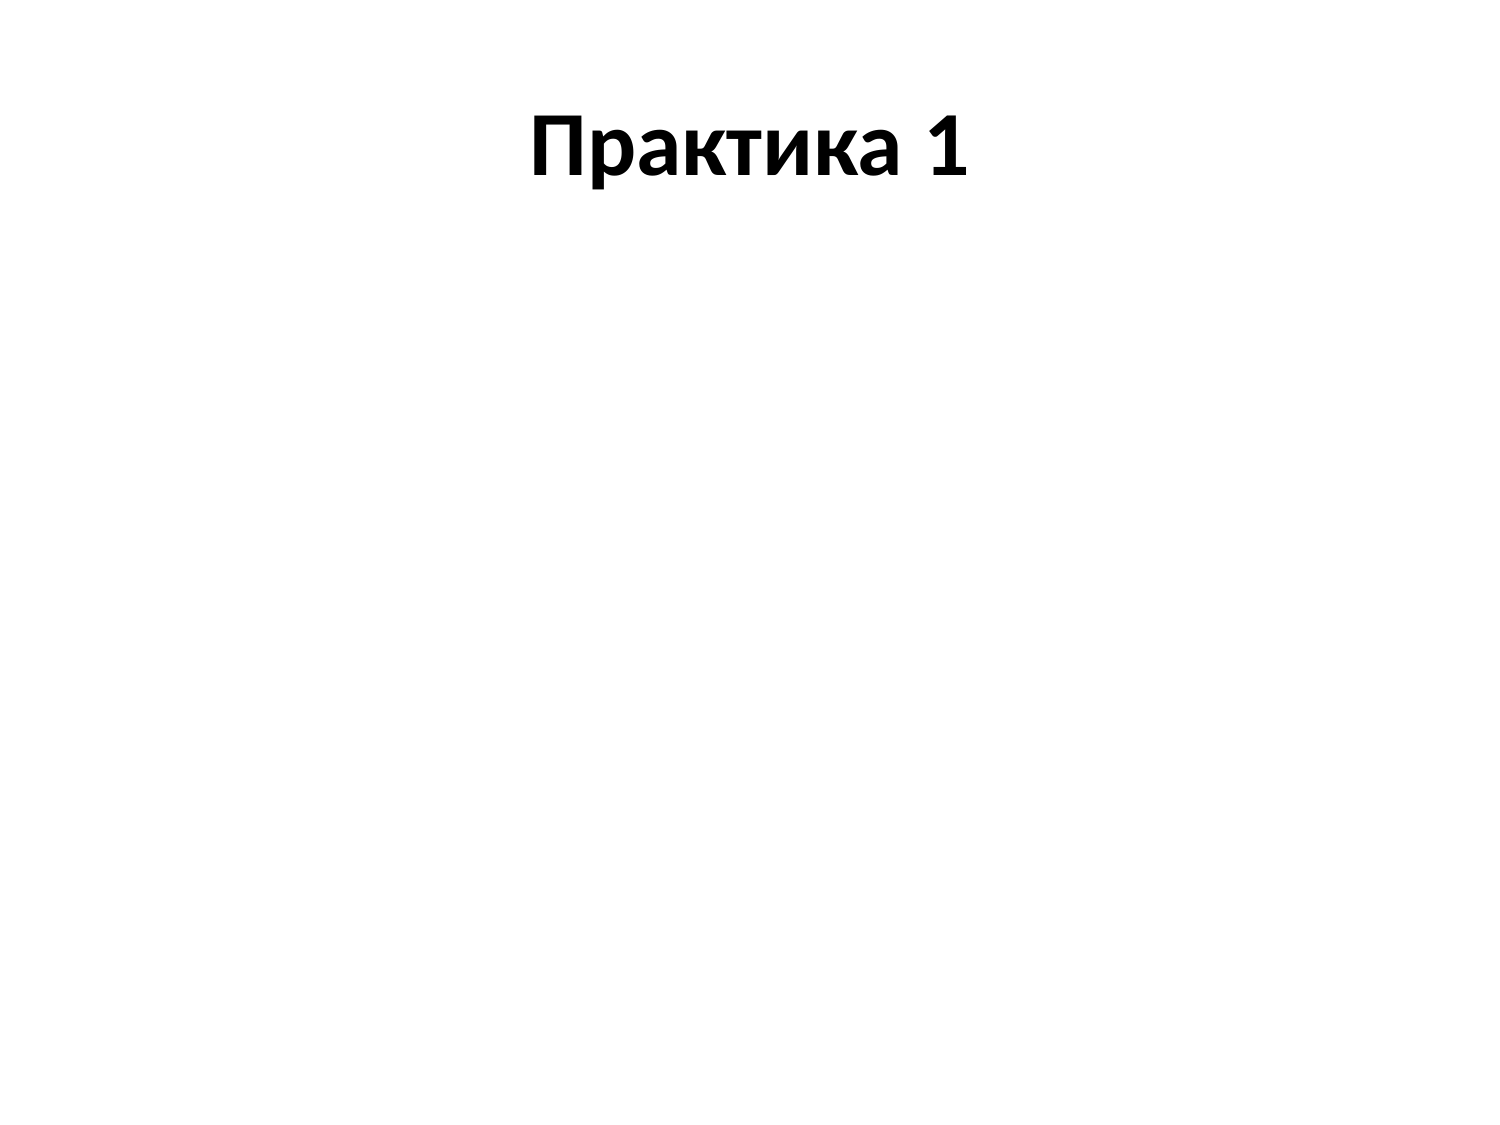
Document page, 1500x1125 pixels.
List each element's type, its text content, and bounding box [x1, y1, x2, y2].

title Практика 1 [75, 45, 1425, 233]
